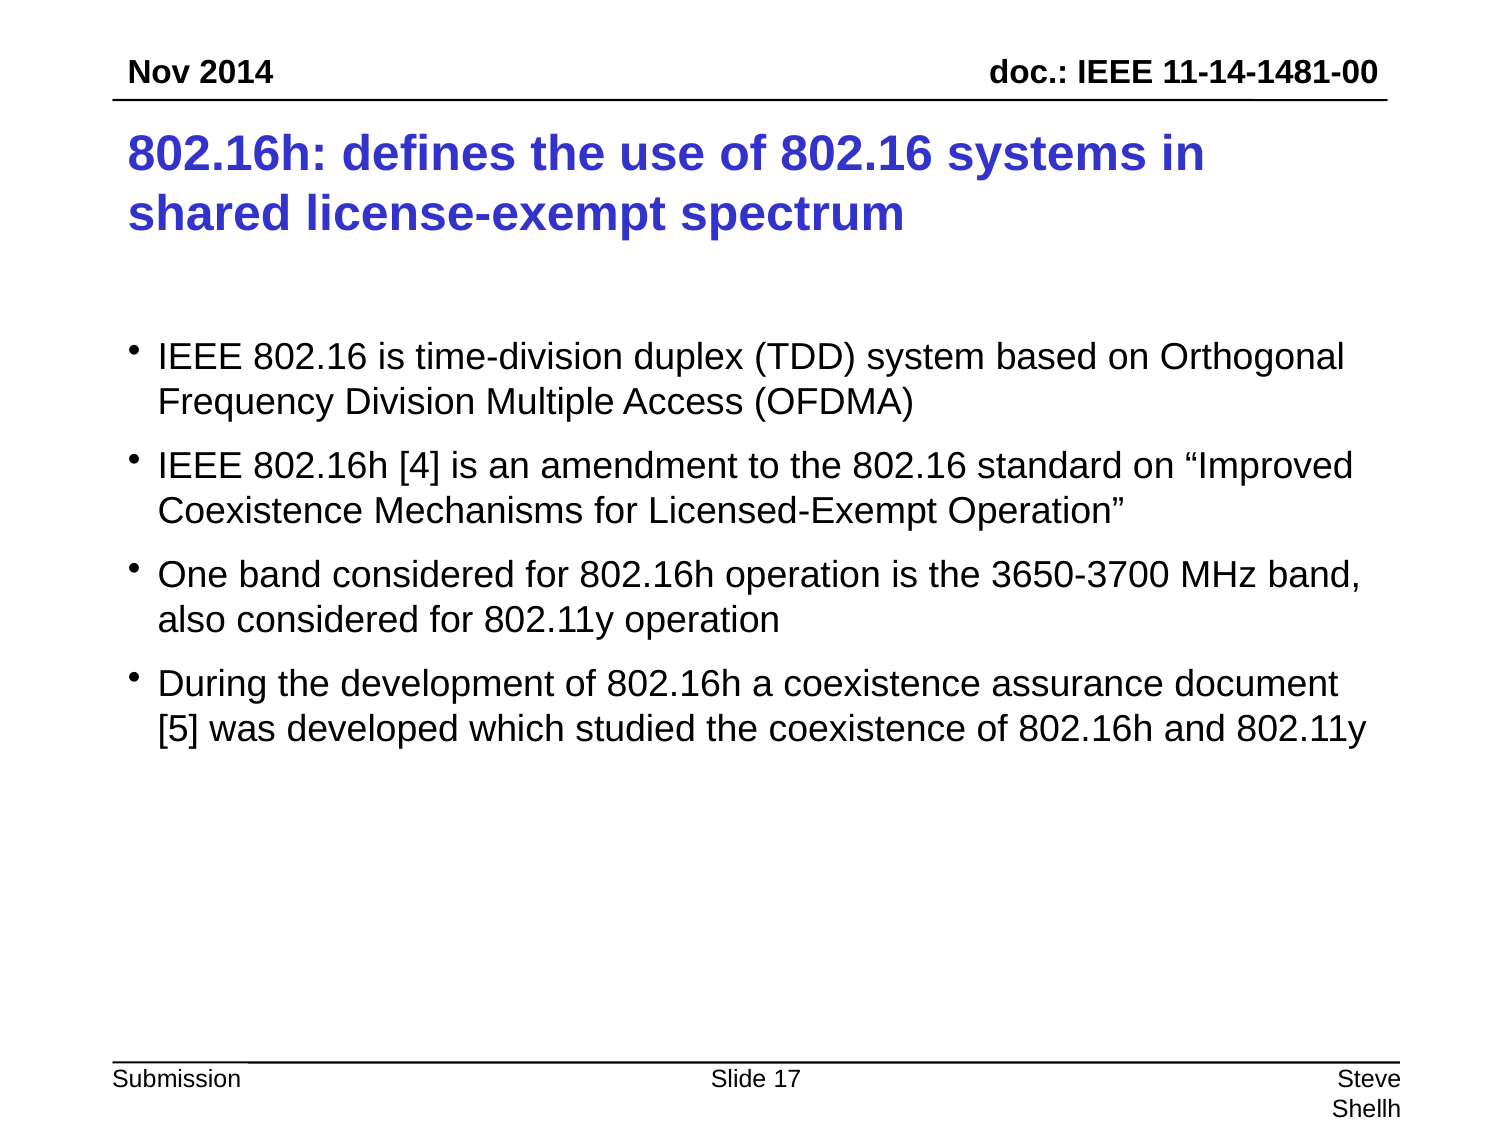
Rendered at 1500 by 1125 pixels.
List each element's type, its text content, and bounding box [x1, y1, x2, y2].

list IEEE 802.16 is time-division duplex (TDD) system based on Orthogonal Frequency Division Multiple Access (OFDMA) IEEE 802.16h [4] is an amendment to the 802.16 standard on “Improved Coexistence Mechanisms for Licensed-Exempt Operation” One band considered for 802.16h operation is the 3650-3700 MHz band, also considered for 802.11y operation During the development of 802.16h a coexistence assurance document [5] was developed which studied the coexistence of 802.16h and 802.11y [112, 324, 1388, 1000]
title 802.16h: defines the use of 802.16 systems in shared license-exempt spectrum [112, 112, 1388, 288]
slide_number Slide 17 [709, 1061, 803, 1093]
footer Steve Shellhammer, Qualcomm [1320, 1061, 1402, 1093]
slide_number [112, 40, 463, 101]
